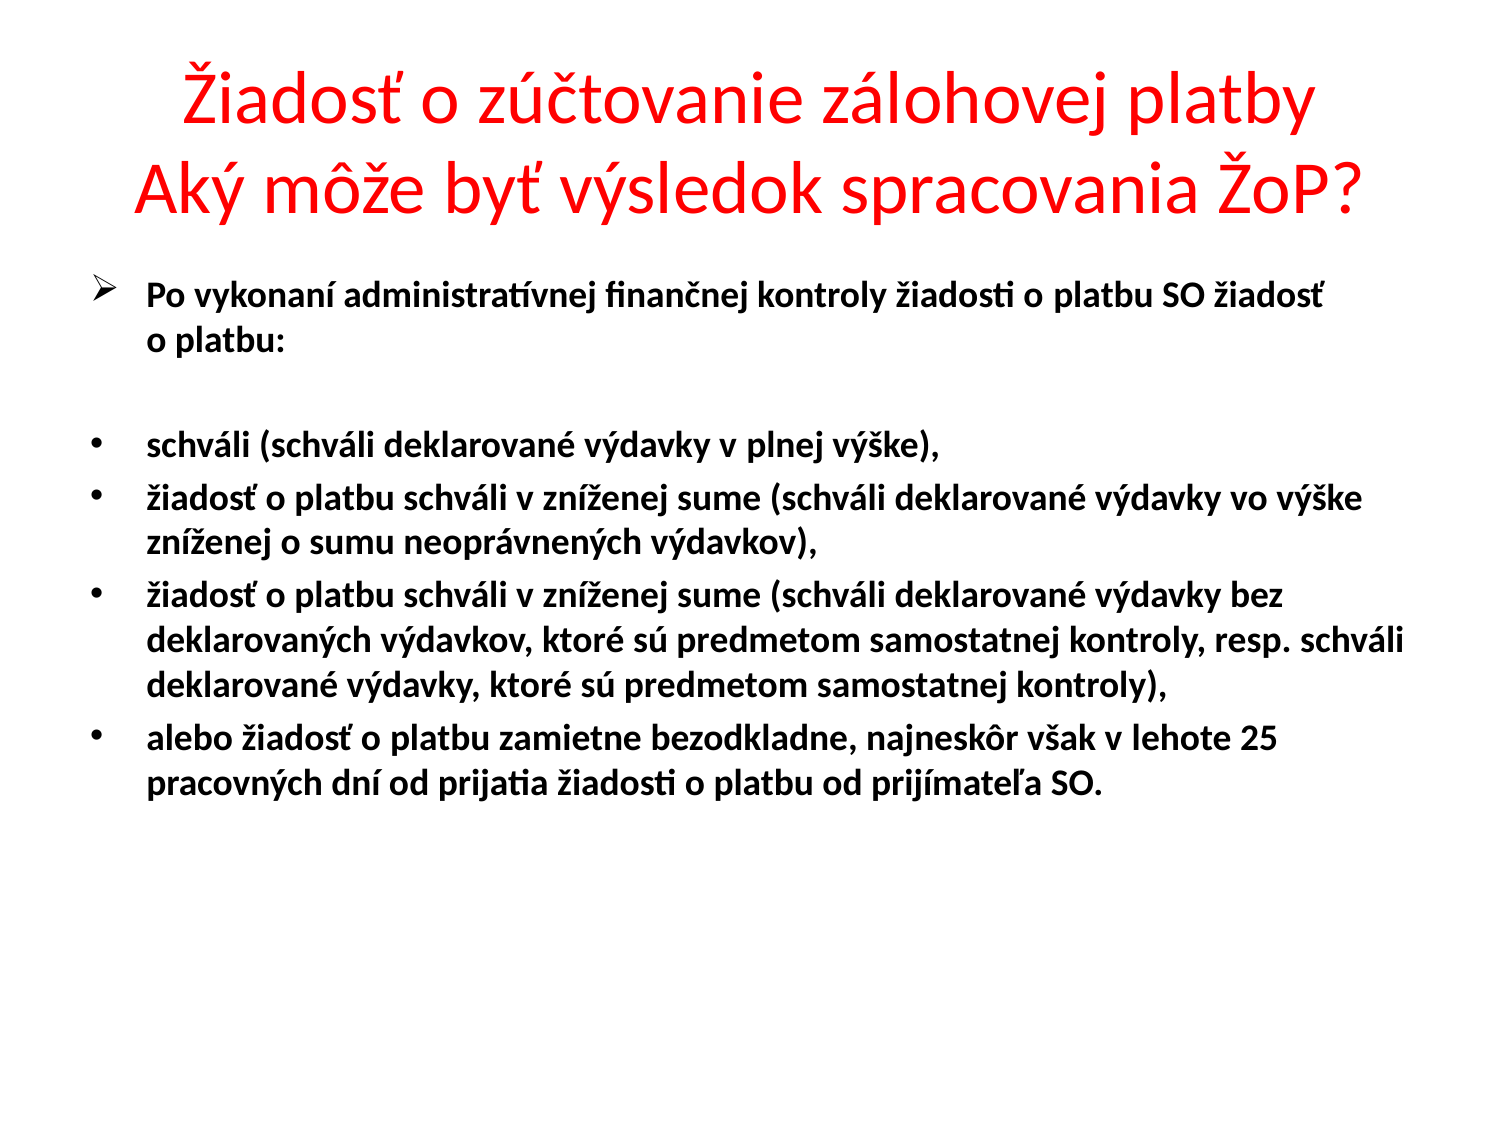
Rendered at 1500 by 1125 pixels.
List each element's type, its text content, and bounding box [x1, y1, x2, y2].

title Žiadosť o zúčtovanie zálohovej platby Aký môže byť výsledok spracovania ŽoP? [74, 44, 1426, 233]
list Po vykonaní administratívnej finančnej kontroly žiadosti o platbu SO žiadosť o platbu: schváli (schváli deklarované výdavky v plnej výške), žiadosť o platbu schváli v zníženej sume (schváli deklarované výdavky vo výške zníženej o sumu neoprávnených výdavkov), žiadosť o platbu schváli v zníženej sume (schváli deklarované výdavky bez deklarovaných výdavkov, ktoré sú predmetom samostatnej kontroly, resp. schváli deklarované výdavky, ktoré sú predmetom samostatnej kontroly), alebo žiadosť o platbu zamietne bezodkladne, najneskôr však v lehote 25 pracovných dní od prijatia žiadosti o platbu od prijímateľa SO. [74, 262, 1426, 1006]
